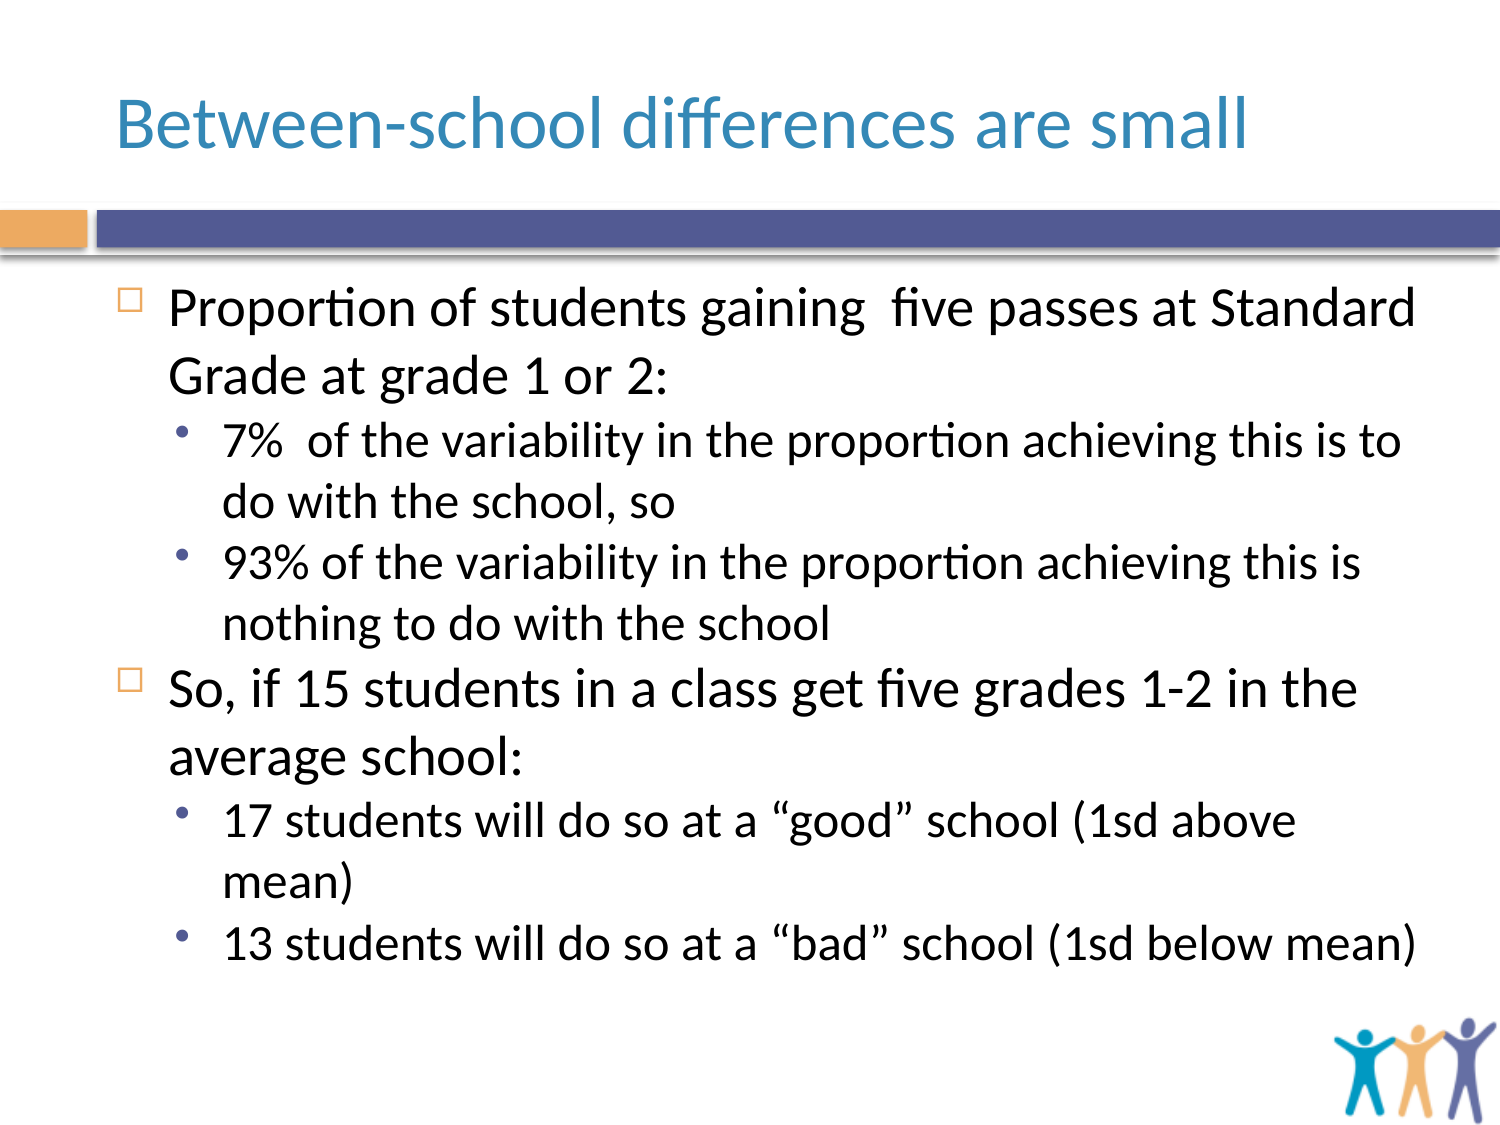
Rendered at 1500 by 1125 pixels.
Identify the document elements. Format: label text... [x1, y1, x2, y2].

title Between-school differences are small [100, 37, 1438, 200]
list Proportion of students gaining five passes at Standard Grade at grade 1 or 2: 7% of the variability in the proportion achieving this is to do with the school, so 93% of the variability in the proportion achieving this is nothing to do with the school So, if 15 students in a class get five grades 1-2 in the average school: 17 students will do so at a “good” school (1sd above mean) 13 students will do so at a “bad” school (1sd below mean) [100, 262, 1438, 1005]
